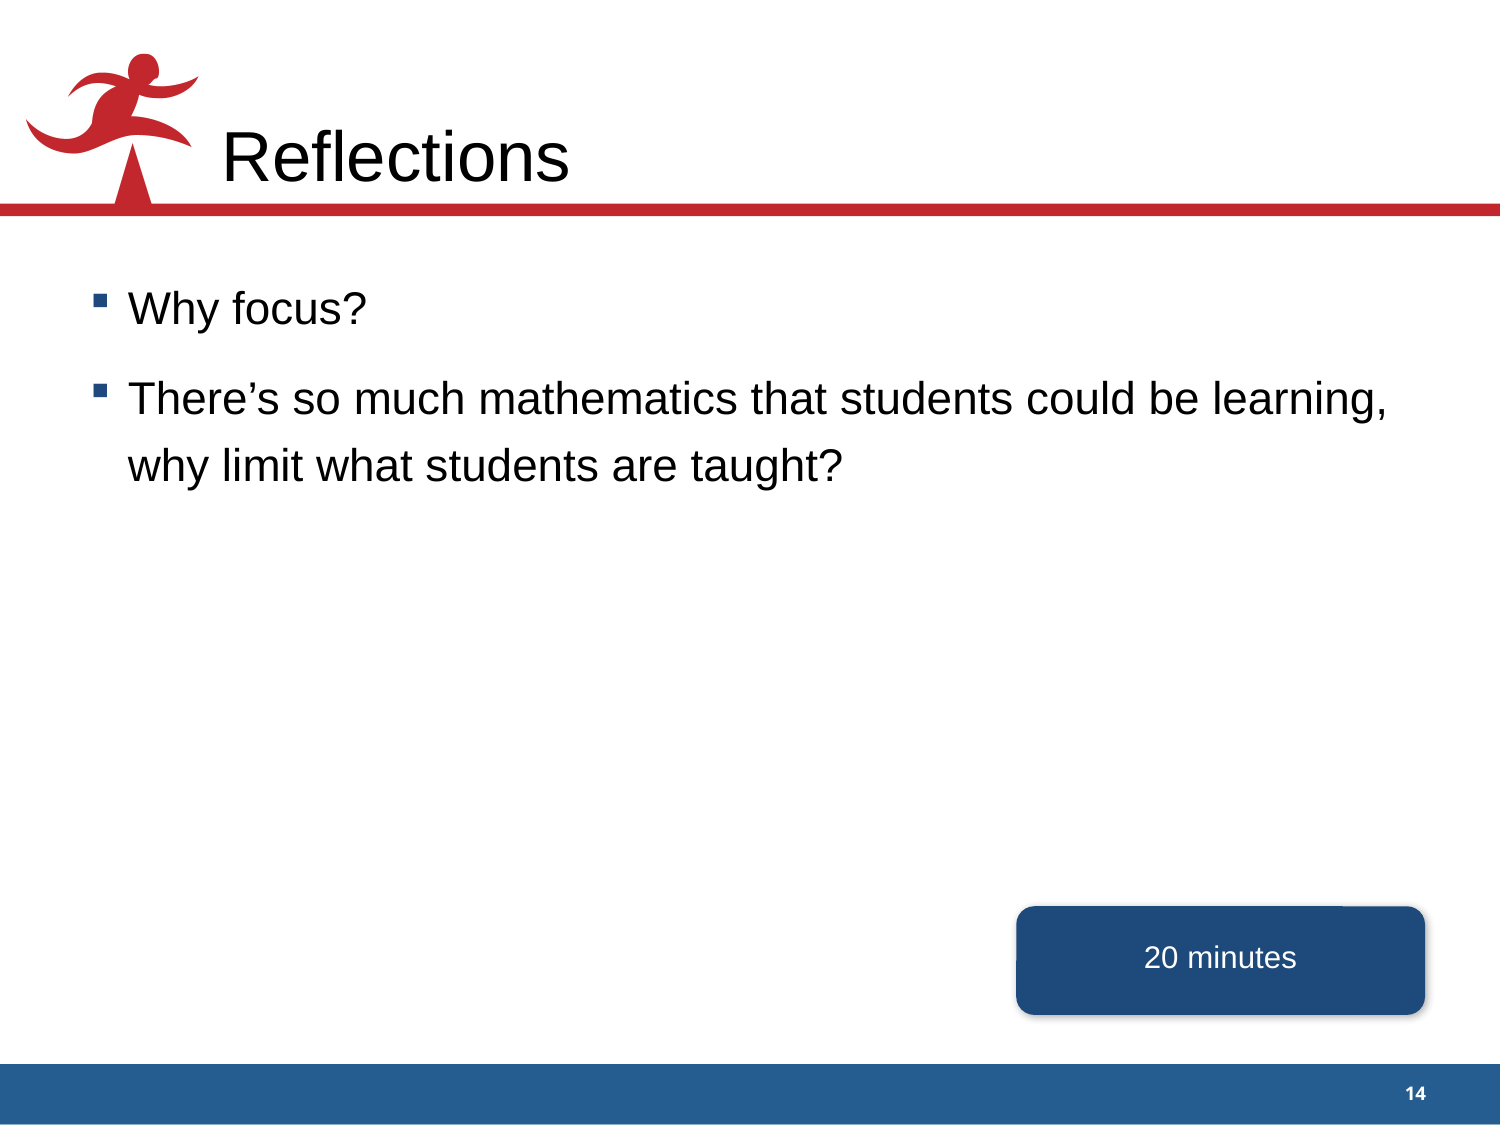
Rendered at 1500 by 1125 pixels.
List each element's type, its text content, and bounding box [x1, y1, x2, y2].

picture [0, 0, 1500, 1125]
list Why focus? There’s so much mathematics that students could be learning, why limit what students are taught? [75, 260, 1425, 869]
title Reflections [206, 108, 1500, 205]
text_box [1016, 905, 1426, 1016]
